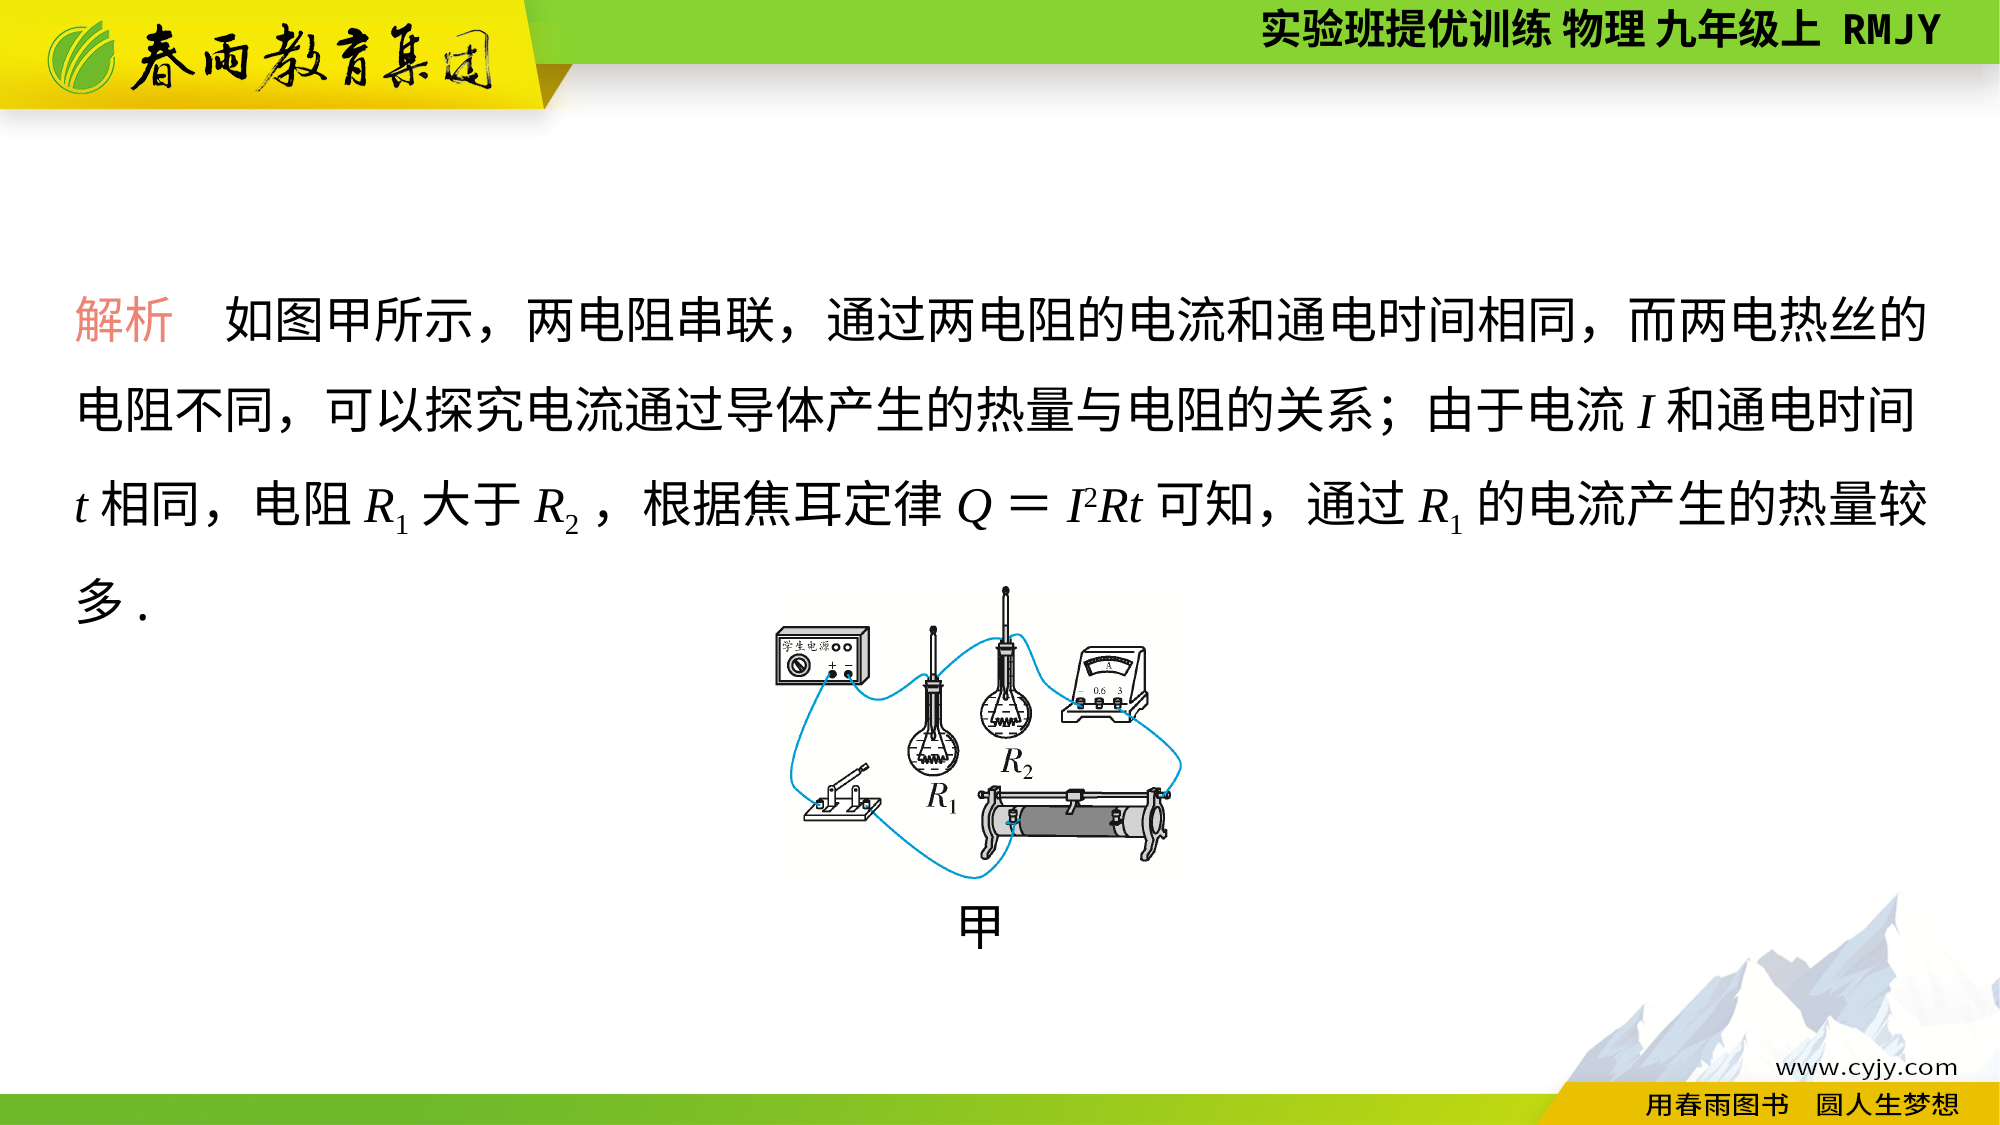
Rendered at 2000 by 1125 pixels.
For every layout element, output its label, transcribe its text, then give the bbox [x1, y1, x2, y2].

text_box 甲 [941, 887, 1021, 963]
picture [0, 0, 2000, 1125]
list 解析 如图甲所示，两电阻串联，通过两电阻的电流和通电时间相同，而两电热丝的电阻不同，可以探究电流通过导体产生的热量与电阻的关系；由于电流I和通电时间t相同，电阻R1大于R2，根据焦耳定律Q＝I2Rt可知，通过R1的电流产生的热量较多. [59, 250, 1944, 528]
